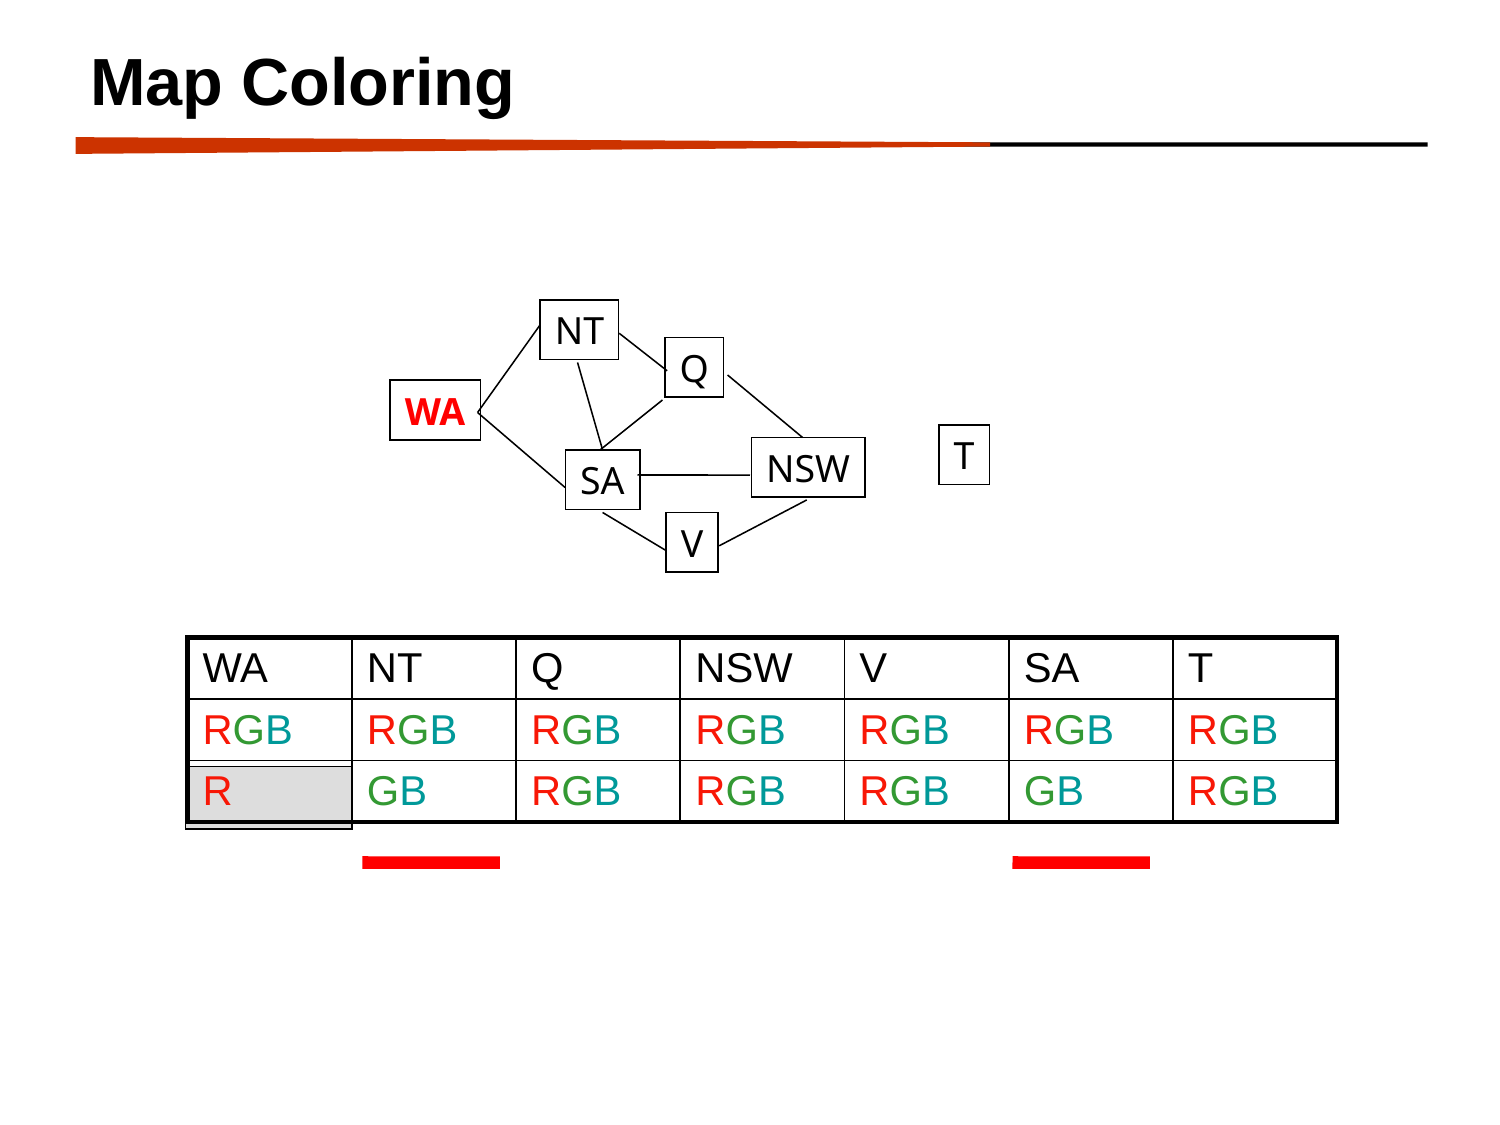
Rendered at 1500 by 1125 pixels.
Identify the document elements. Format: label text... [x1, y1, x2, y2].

table_cell RGB [681, 700, 844, 760]
table_header SA [1010, 640, 1172, 698]
table_cell RGB [1174, 761, 1335, 820]
table_cell R [190, 761, 351, 820]
table_cell RGB [190, 700, 351, 760]
table_cell GB [353, 761, 515, 820]
table_cell RGB [1010, 700, 1172, 760]
table_cell RGB [845, 761, 1008, 820]
table_cell GB [1010, 761, 1172, 820]
text_box [185, 824, 352, 830]
table_header V [845, 640, 1008, 698]
table_cell RGB [845, 700, 1008, 760]
table_cell RGB [353, 700, 515, 760]
table_cell RGB [1174, 700, 1335, 760]
table_header T [1174, 640, 1335, 698]
table_cell RGB [517, 700, 679, 760]
table_header NSW [681, 640, 844, 698]
table_header NT [353, 640, 515, 698]
table_header WA [190, 640, 351, 698]
table_header Q [517, 640, 679, 698]
table_cell RGB [517, 761, 679, 820]
title Map Coloring [74, 24, 1426, 133]
table_cell RGB [681, 761, 844, 820]
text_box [387, 299, 992, 575]
